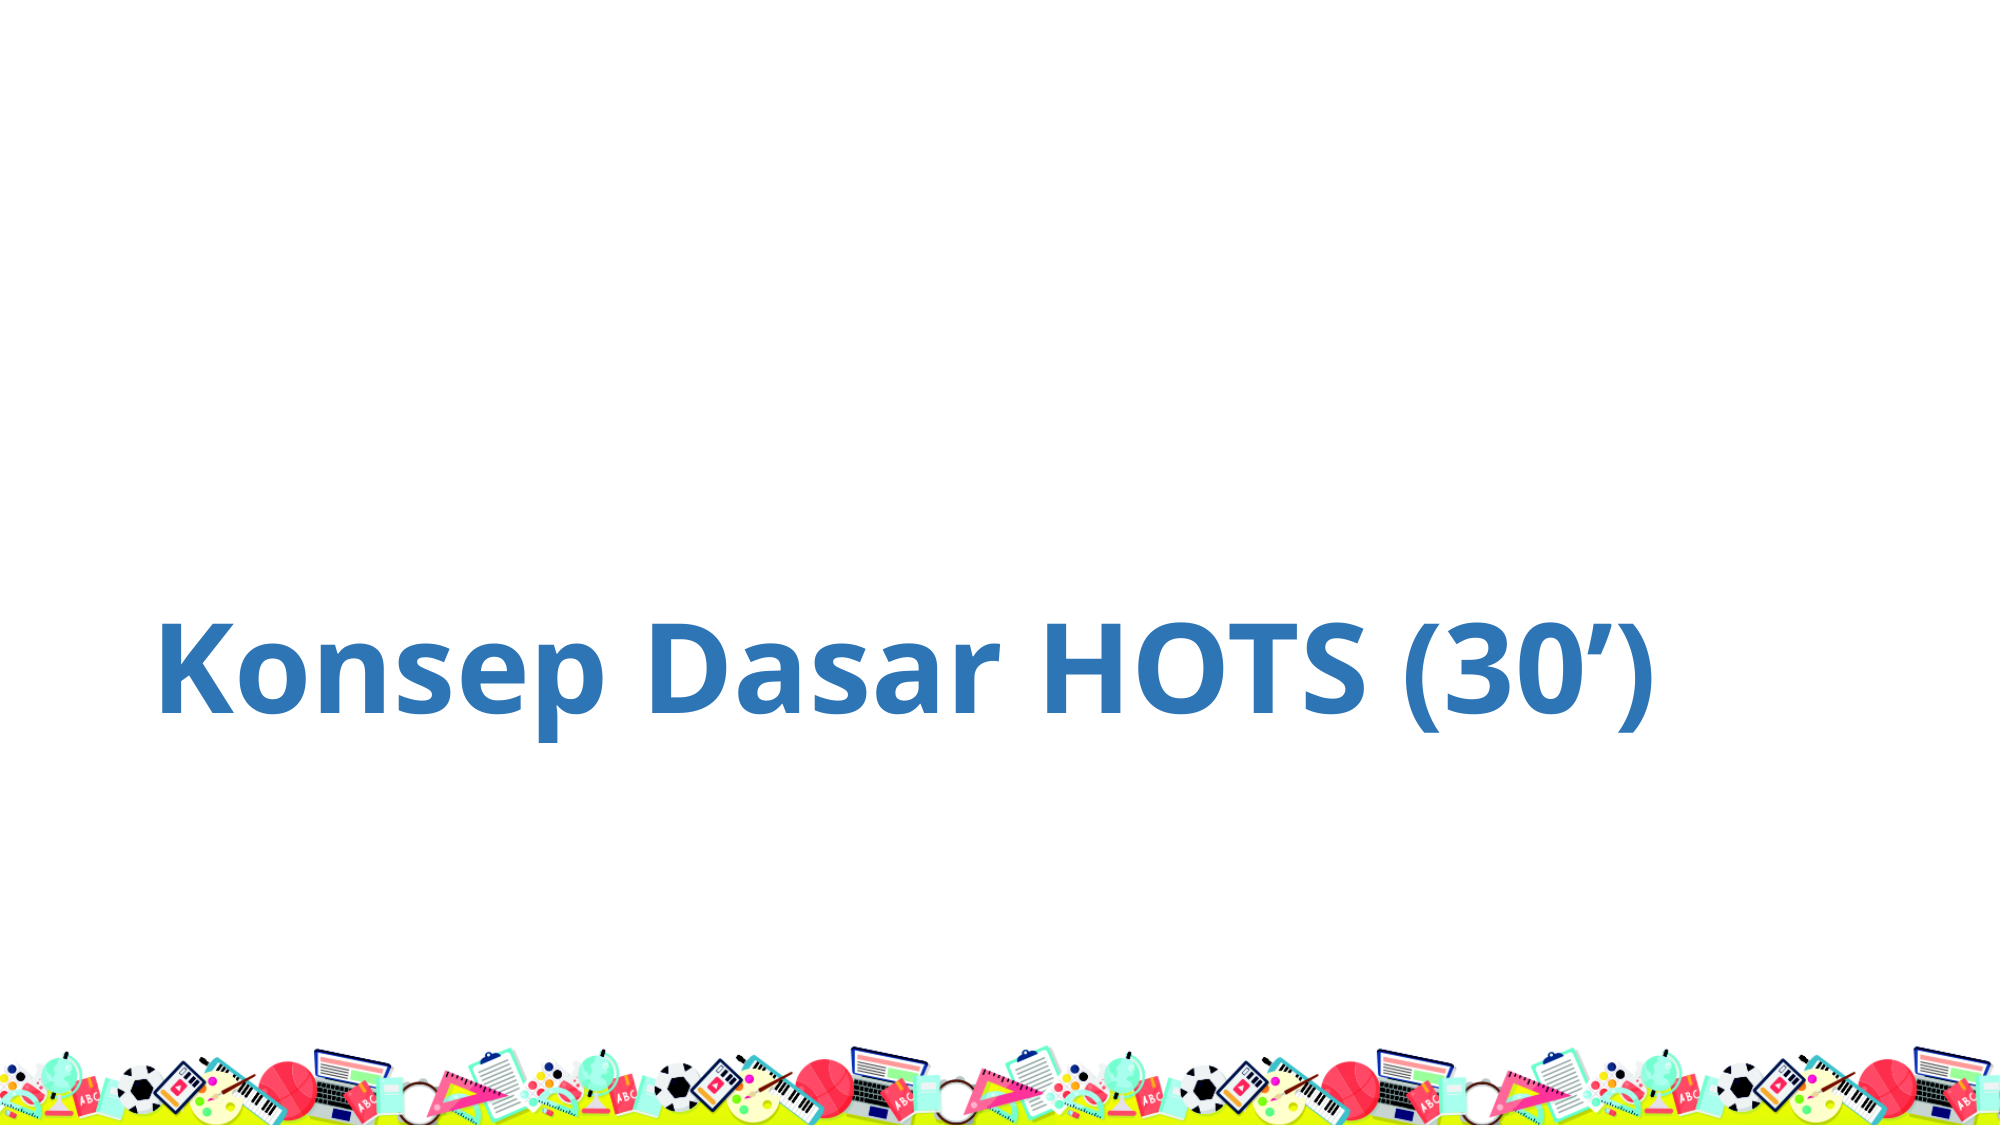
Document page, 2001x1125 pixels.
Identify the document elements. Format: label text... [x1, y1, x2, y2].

picture [0, 0, 2000, 1125]
title Konsep Dasar HOTS (30’) [136, 280, 1862, 749]
